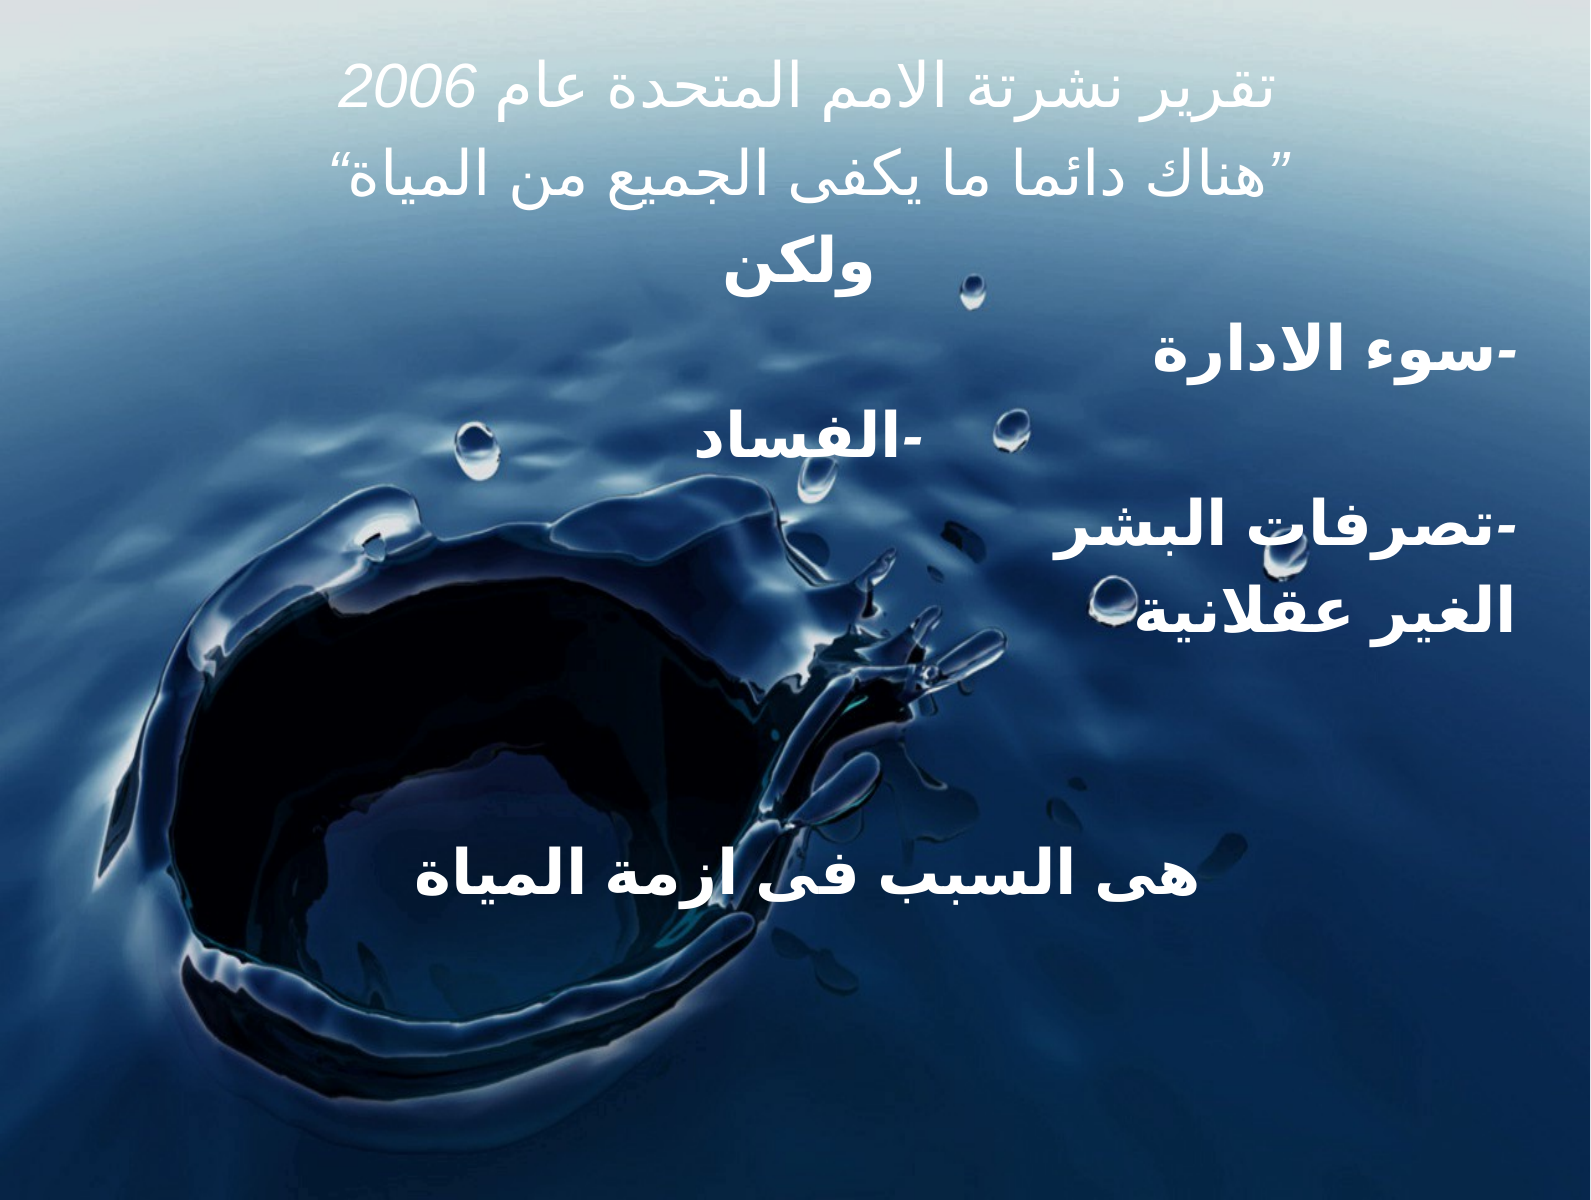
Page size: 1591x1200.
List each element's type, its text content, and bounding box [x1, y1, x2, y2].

list تقرير نشرتة الامم المتحدة عام 2006 ”هناك دائما ما يكفى الجميع من المياة“ ولكن -سوء الادارة -الفساد -تصرفات البشر الغير عقلانية هى السبب فى ازمة المياة [82, 37, 1558, 1150]
picture [0, 0, 1591, 1200]
